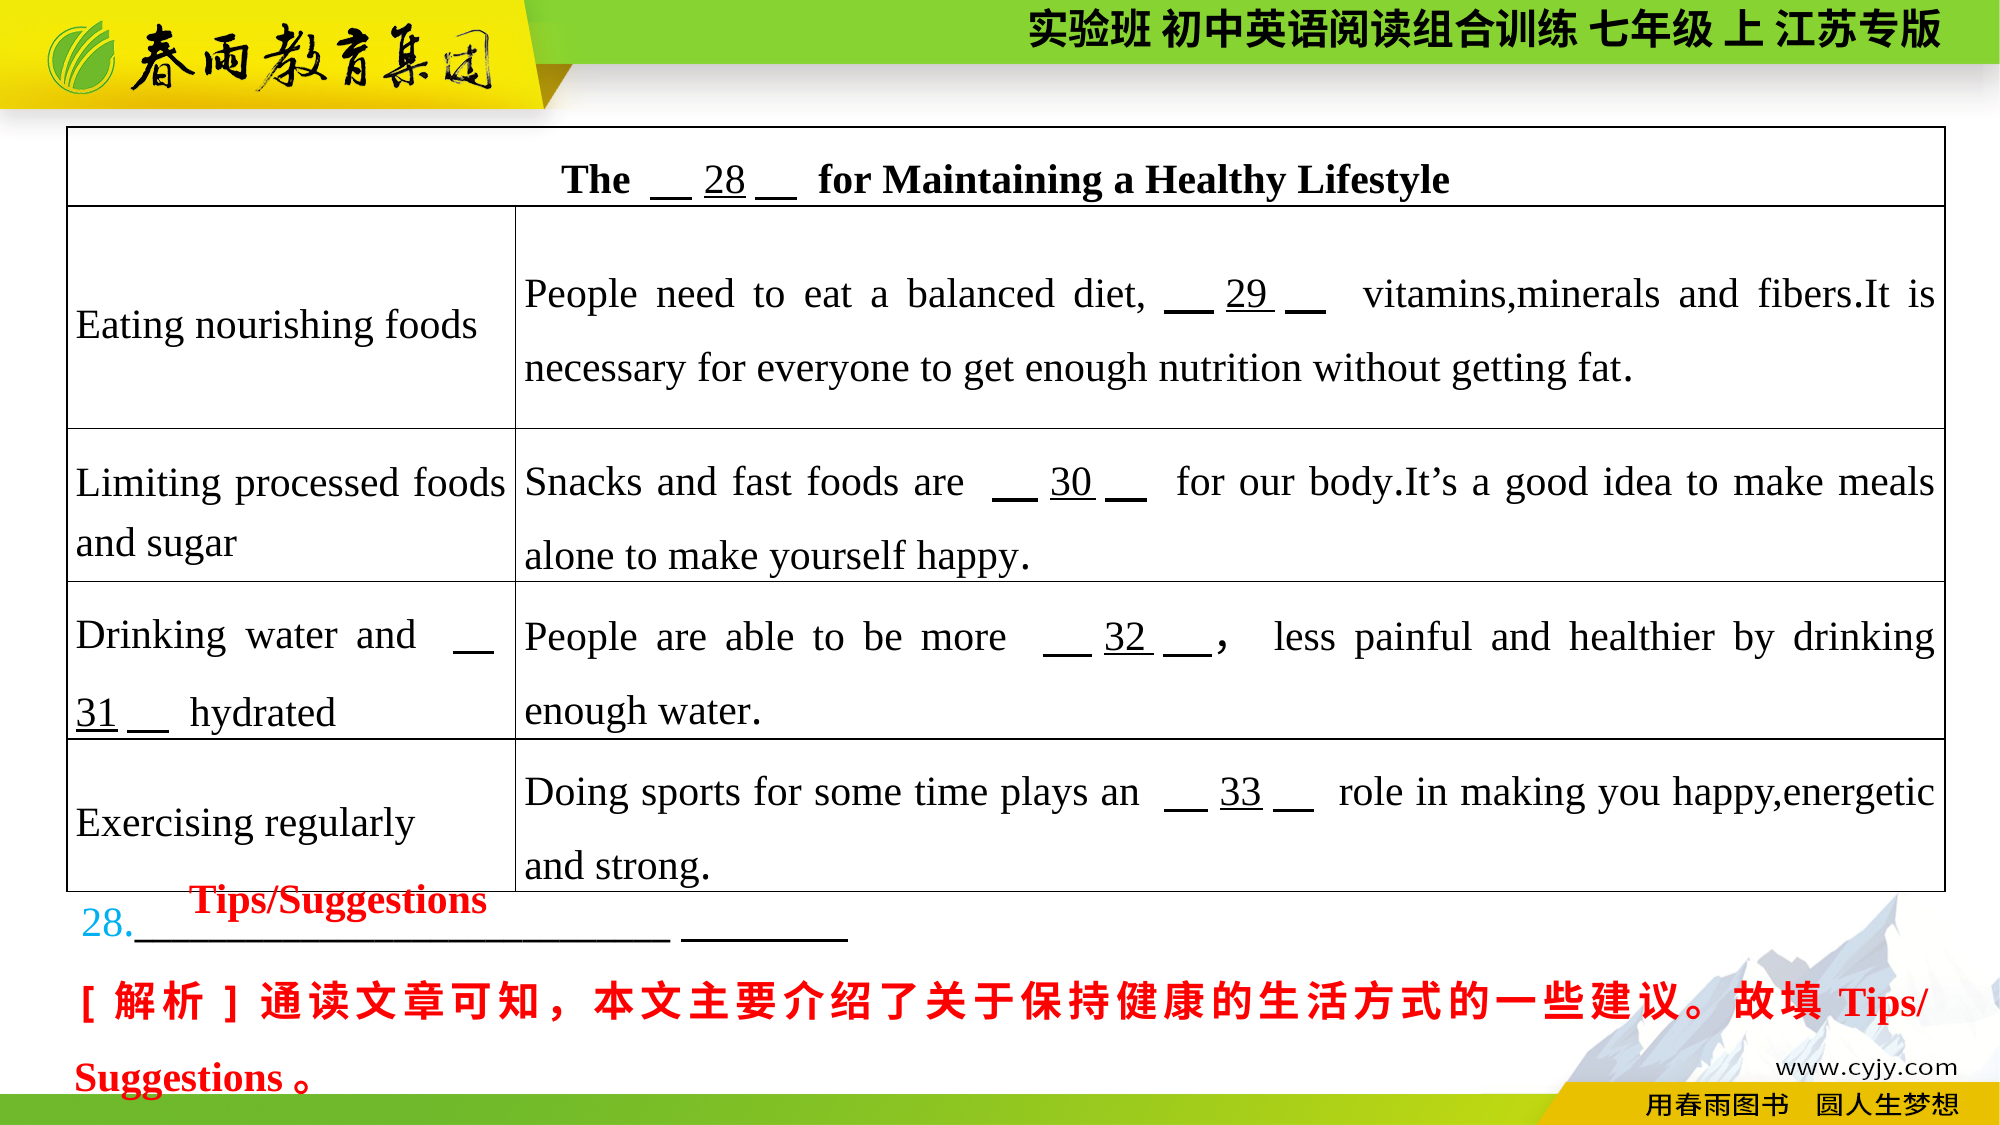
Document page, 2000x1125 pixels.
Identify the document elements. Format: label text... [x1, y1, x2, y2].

list [解析]通读文章可知，本文主要介绍了关于保持健康的生活方式的一些建议。故填Tips/Suggestions。 [59, 941, 1944, 1024]
table_cell Eating nourishing foods [68, 207, 515, 428]
table_header The 28 for Maintaining a Healthy Lifestyle [68, 128, 1944, 205]
text_box 28._____________________________ [66, 861, 1945, 952]
table_cell People need to eat a balanced diet, 29 vitamins,minerals and fibers.It is necessary for everyone to get enough nutrition without getting fat. [516, 207, 1944, 428]
table_cell Limiting processed foods and sugar [68, 429, 515, 581]
table_cell Snacks and fast foods are 30 for our body.It’s a good idea to make meals alone to make yourself happy. [516, 429, 1944, 581]
table_cell People are able to be more 32 ，less painful and healthier by drinking enough water. [516, 582, 1944, 738]
text_box Tips/Suggestions [174, 864, 503, 929]
table_cell Doing sports for some time plays an 33 role in making you happy,energetic and strong. [516, 740, 1944, 861]
picture [0, 0, 2000, 1125]
table_cell Exercising regularly [68, 740, 515, 861]
table_cell Drinking water and 31 hydrated [68, 582, 515, 738]
